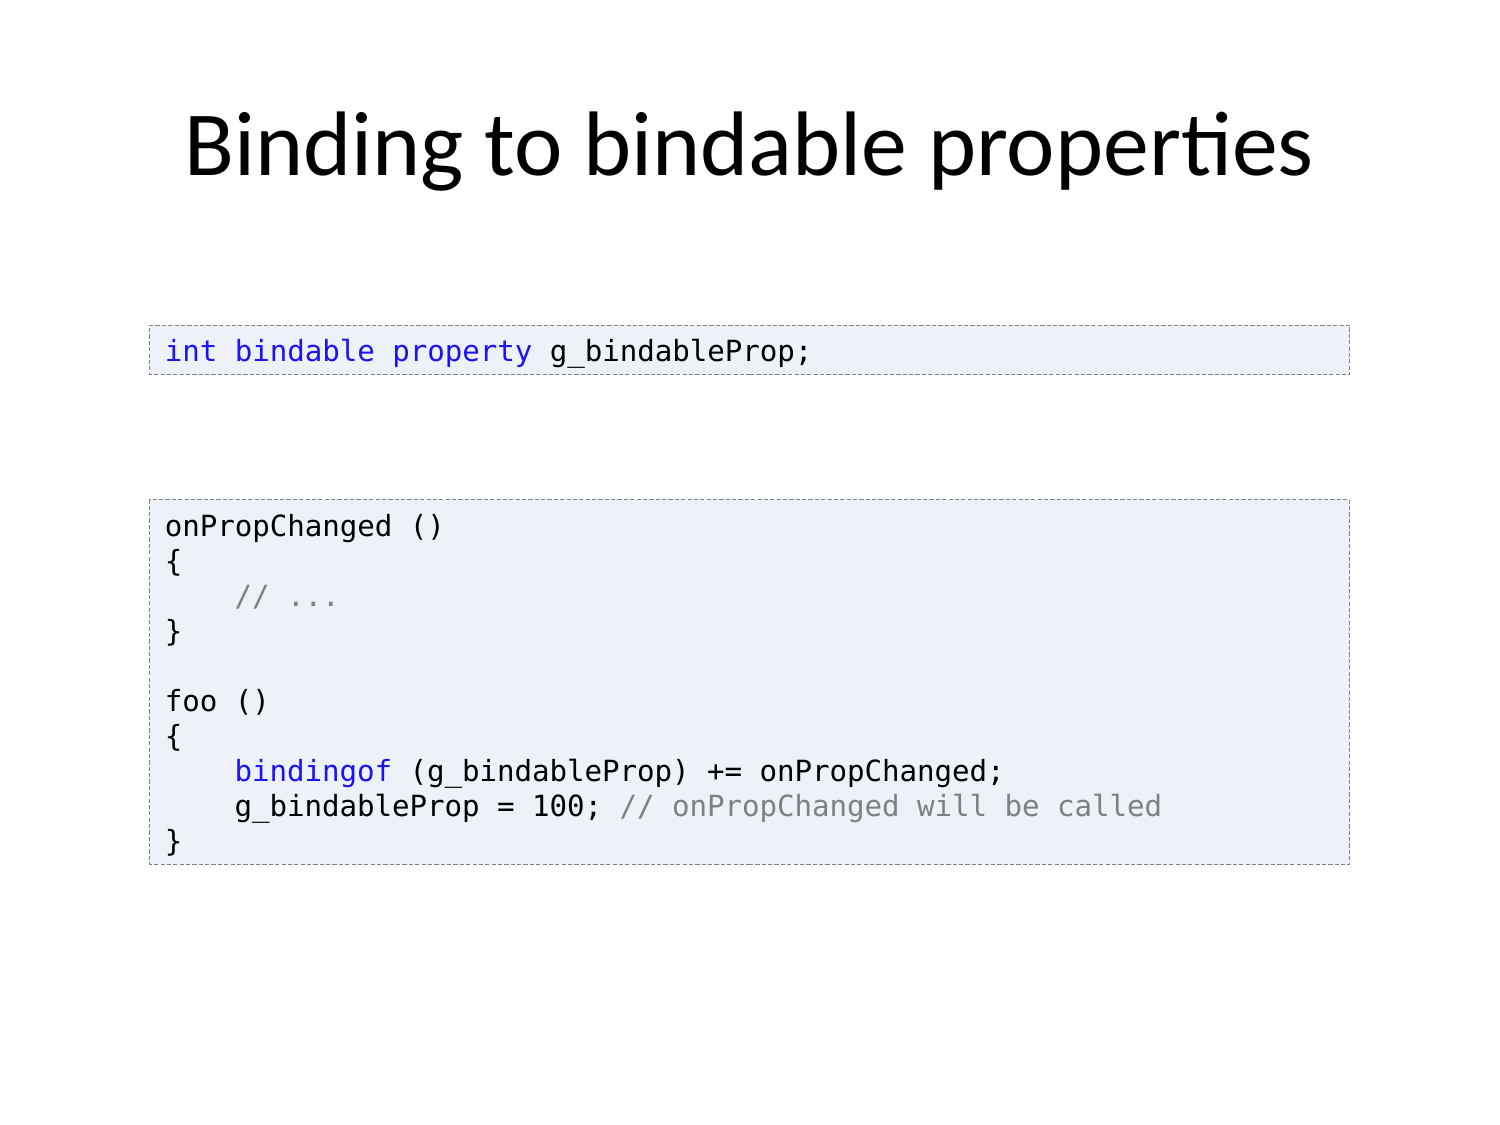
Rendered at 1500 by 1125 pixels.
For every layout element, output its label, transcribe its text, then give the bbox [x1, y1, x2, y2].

text_box int bindable property g_bindableProp; [149, 325, 1350, 375]
text_box onPropChanged () { // ... } foo () { bindingof (g_bindableProp) += onPropChanged; g_bindableProp = 100; // onPropChanged will be called } [149, 499, 1350, 865]
title Binding to bindable properties [75, 45, 1425, 233]
